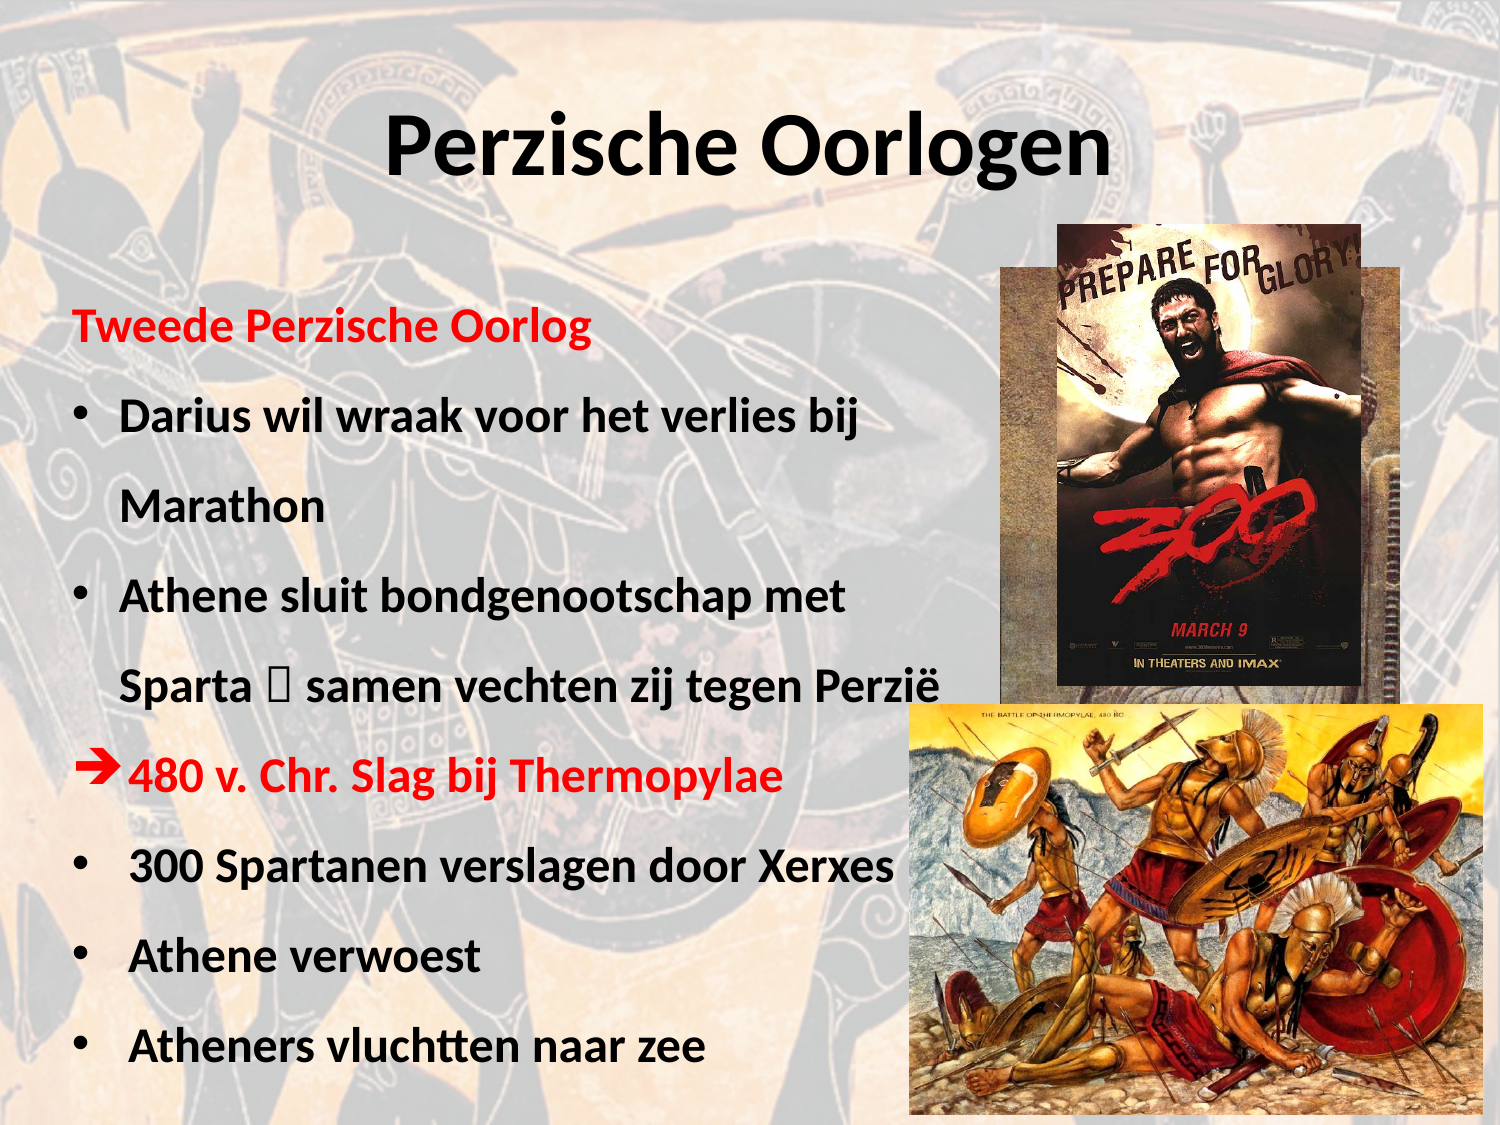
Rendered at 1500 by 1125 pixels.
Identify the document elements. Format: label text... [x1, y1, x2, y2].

picture [909, 703, 1483, 1116]
title Perzische Oorlogen [75, 45, 1425, 233]
text_box Tweede Perzische Oorlog Darius wil wraak voor het verlies bij Marathon Athene sluit bondgenootschap met Sparta  samen vechten zij tegen Perzië 480 v. Chr. Slag bij Thermopylae 300 Spartanen verslagen door Xerxes Athene verwoest Atheners vluchtten naar zee [57, 255, 979, 1081]
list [999, 266, 1400, 702]
picture [1056, 224, 1362, 686]
